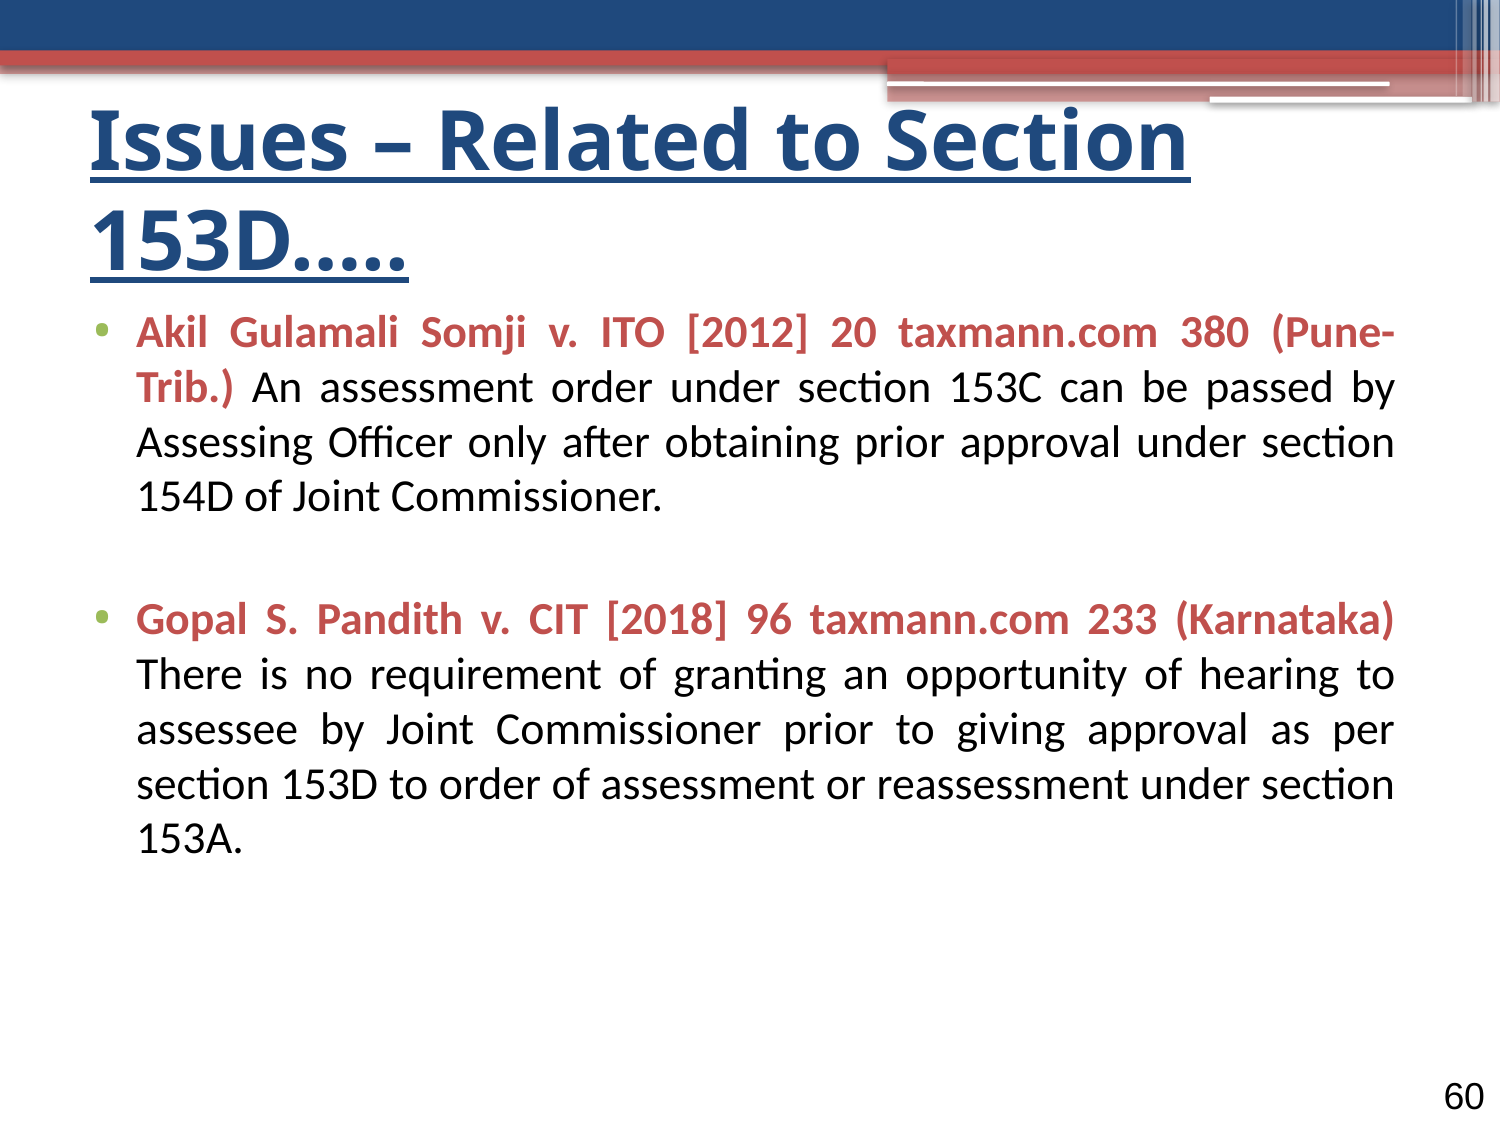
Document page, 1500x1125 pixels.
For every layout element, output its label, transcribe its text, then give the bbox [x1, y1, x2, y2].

title Issues – Related to Section 153D….. [75, 99, 1425, 275]
slide_number 60 [1374, 1064, 1500, 1125]
list Akil Gulamali Somji v. ITO [2012] 20 taxmann.com 380 (Pune- Trib.) An assessment order under section 153C can be passed by Assessing Officer only after obtaining prior approval under section 154D of Joint Commissioner. Gopal S. Pandith v. CIT [2018] 96 taxmann.com 233 (Karnataka) There is no requirement of granting an opportunity of hearing to assessee by Joint Commissioner prior to giving approval as per section 153D to order of assessment or reassessment under section 153A. [61, 294, 1412, 988]
